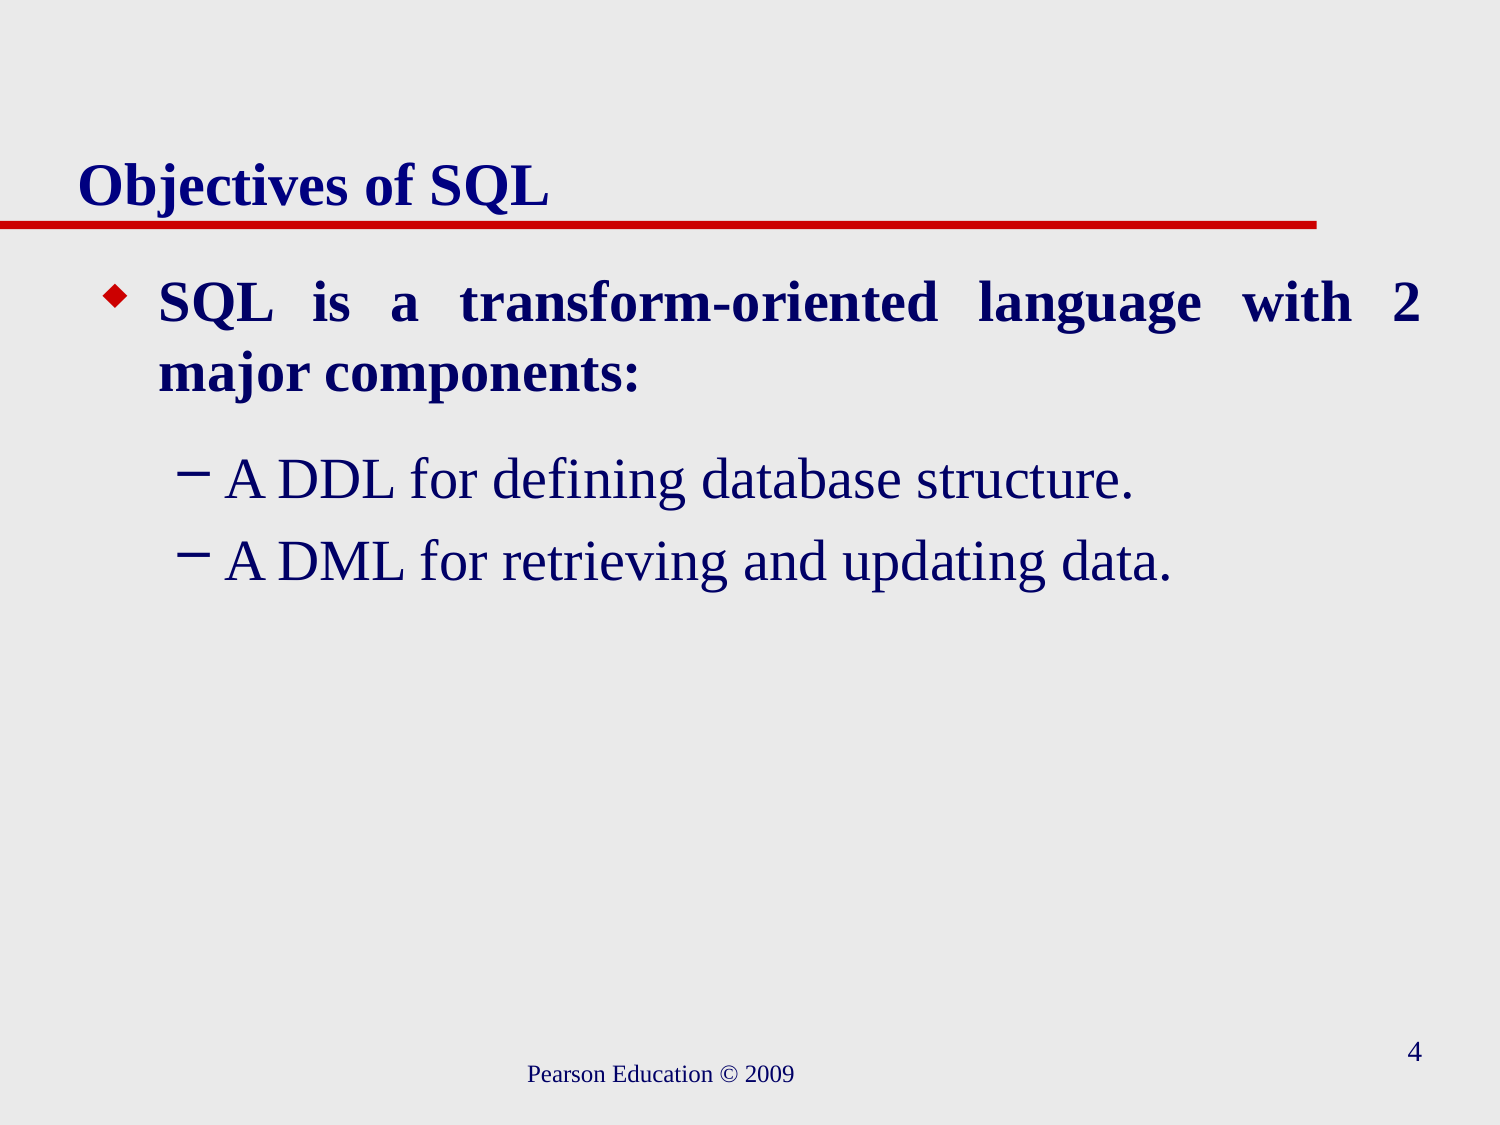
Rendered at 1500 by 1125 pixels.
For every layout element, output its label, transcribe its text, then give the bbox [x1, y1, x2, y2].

title Objectives of SQL [62, 43, 1338, 226]
text_box Pearson Education © 2009 [512, 1050, 1038, 1095]
slide_number 4 [1124, 1012, 1438, 1088]
list SQL is a transform-oriented language with 2 major components: A DDL for defining database structure. A DML for retrieving and updating data. [87, 255, 1438, 931]
